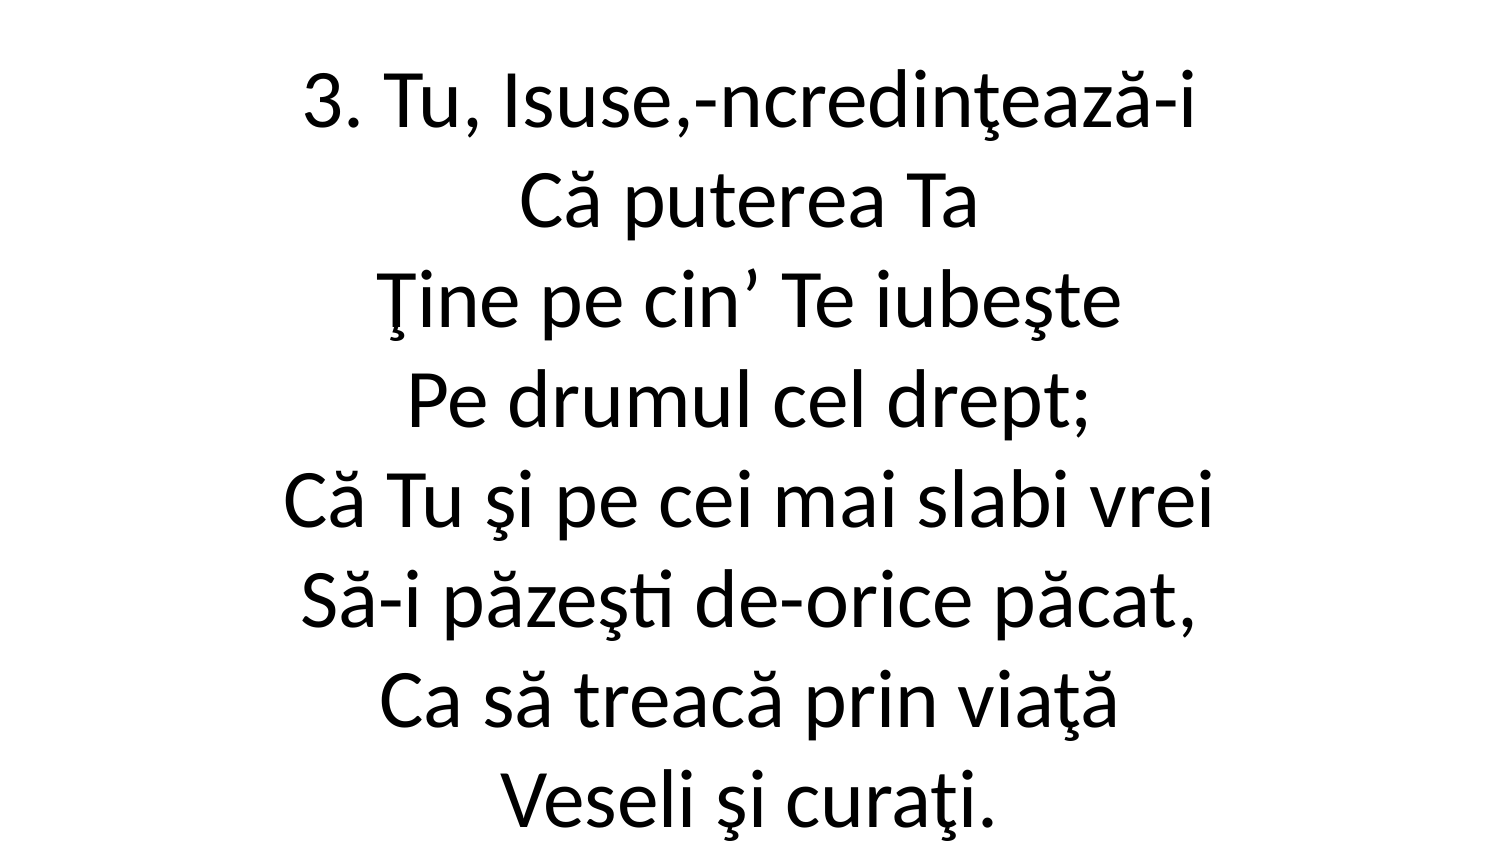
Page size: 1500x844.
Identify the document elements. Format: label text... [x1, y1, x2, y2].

text_box 3. Tu, Isuse,-ncredinţează-i Că puterea Ta Ţine pe cin’ Te iubeşte Pe drumul cel drept; Că Tu şi pe cei mai slabi vrei Să-i păzeşti de-orice păcat, Ca să treacă prin viaţă Veseli şi curaţi. [268, 0, 1232, 844]
